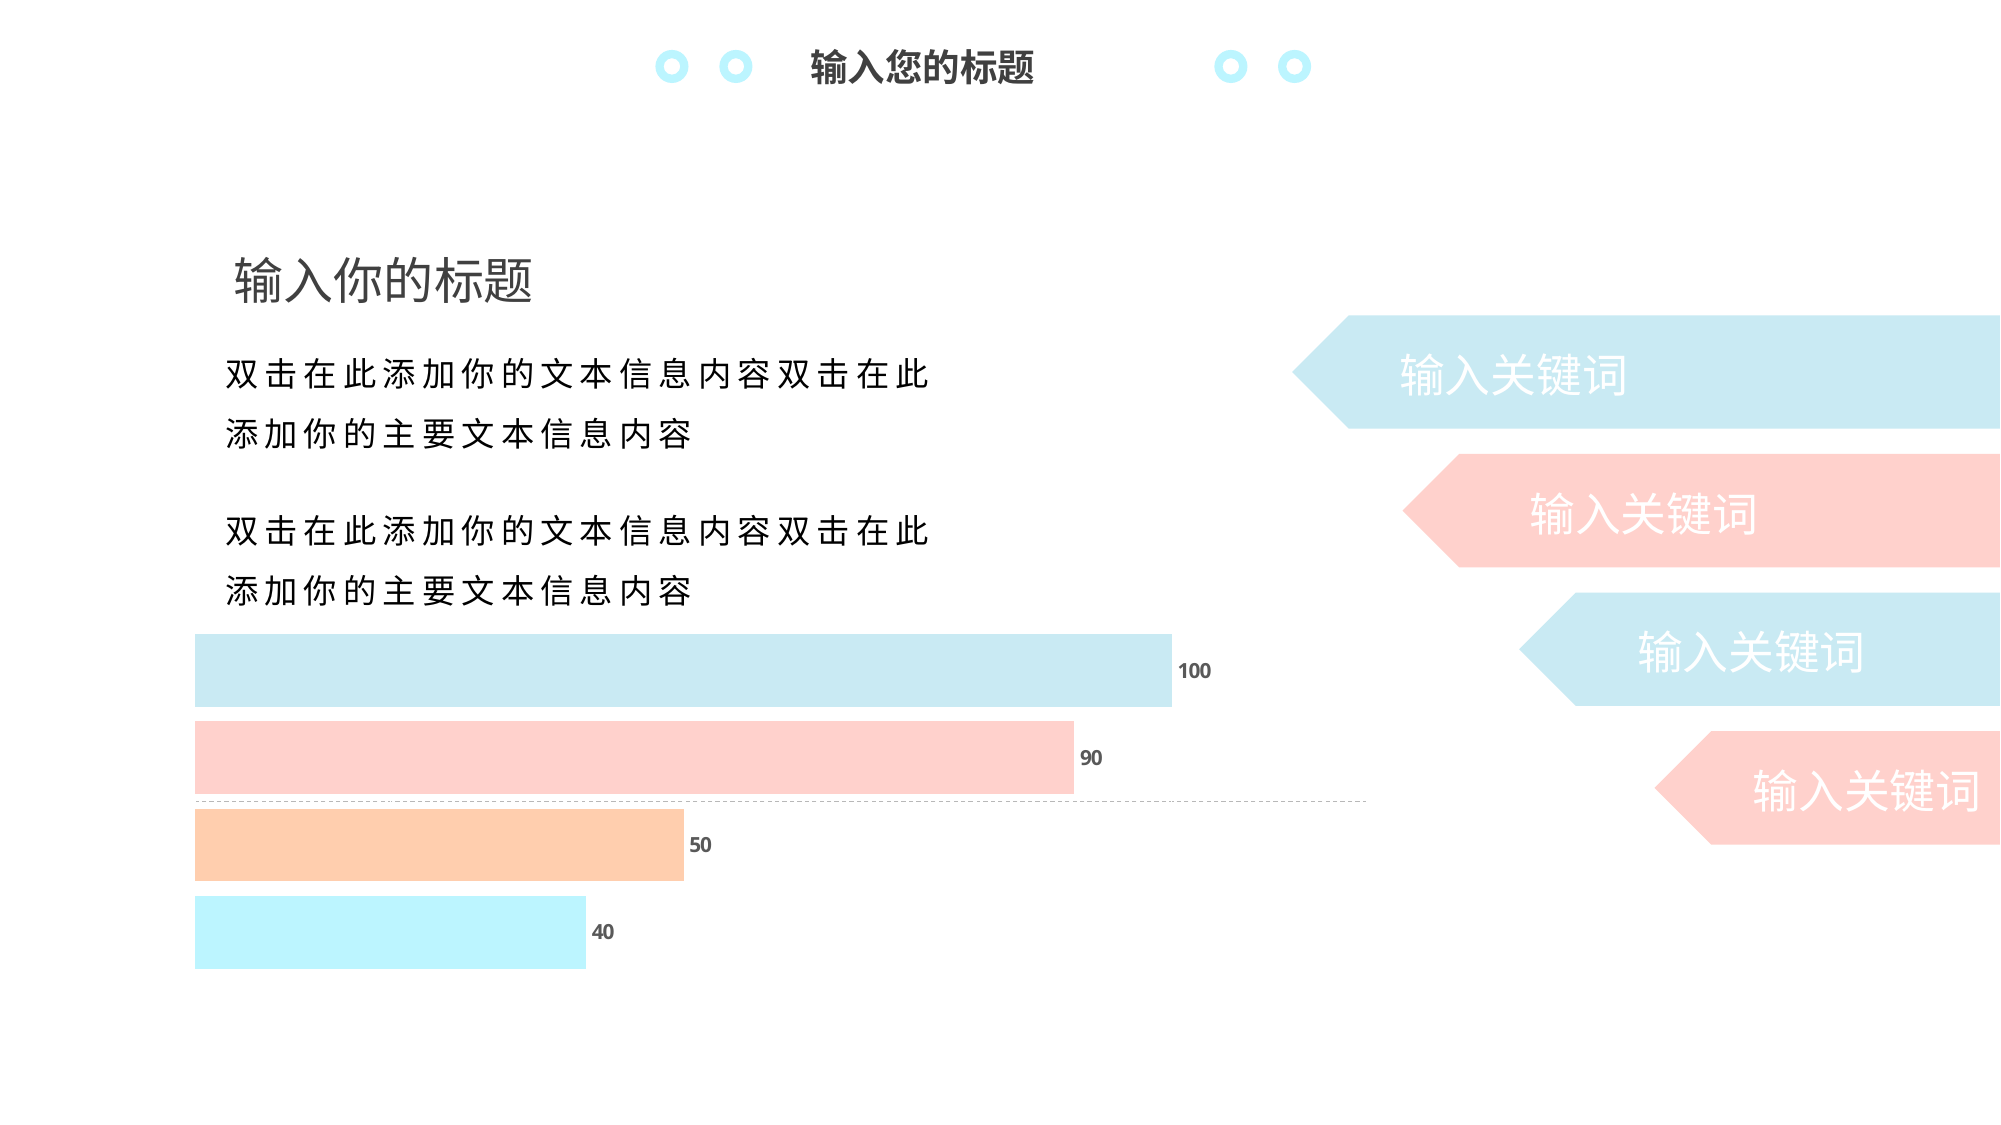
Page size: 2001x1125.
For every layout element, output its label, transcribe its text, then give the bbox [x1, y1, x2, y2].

text_box 输入关键词 [1497, 477, 1790, 548]
text_box 输入关键词 [1599, 616, 1904, 687]
text_box 输入你的标题 [219, 242, 995, 297]
text_box 输入关键词 [1734, 755, 2000, 826]
text_box 输入关键词 [1373, 339, 1655, 410]
text_box 双击在此添加你的文本信息内容双击在此添加你的主要文本信息内容 [210, 482, 990, 569]
text_box [1517, 591, 2000, 707]
chart [170, 627, 1392, 976]
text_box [655, 36, 1312, 97]
text_box [1290, 314, 2000, 430]
text_box 双击在此添加你的文本信息内容双击在此添加你的主要文本信息内容 [210, 325, 990, 412]
text_box [1653, 730, 2000, 846]
text_box [1401, 452, 2000, 569]
